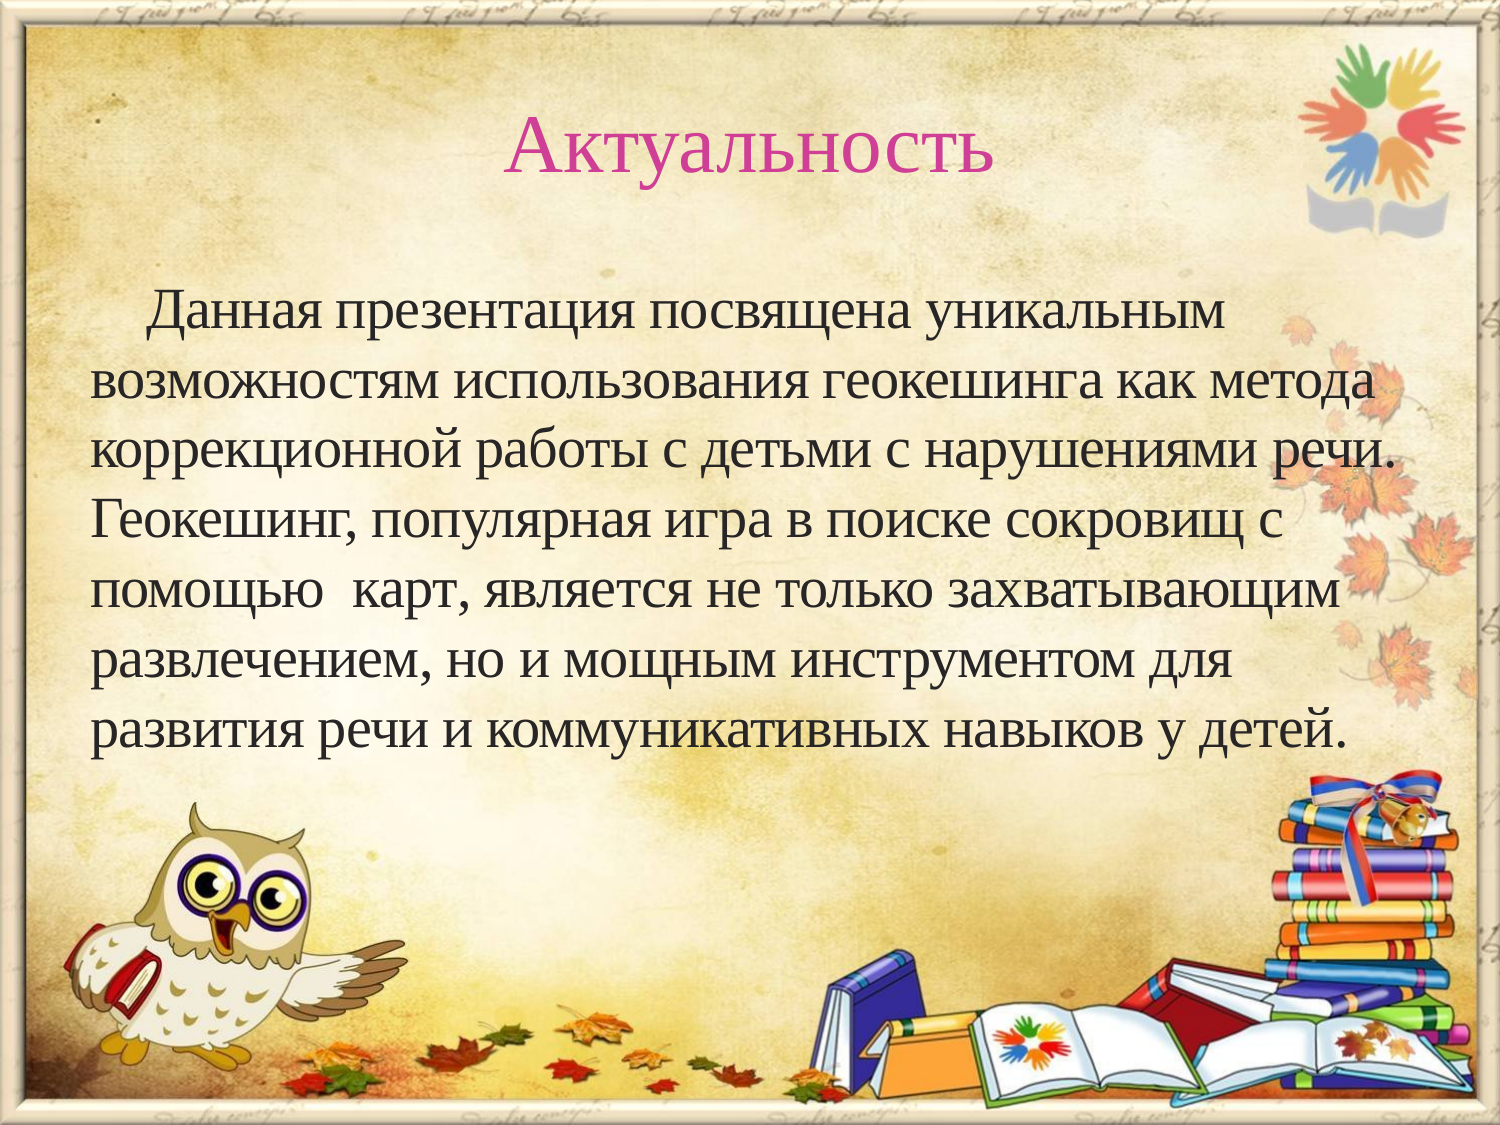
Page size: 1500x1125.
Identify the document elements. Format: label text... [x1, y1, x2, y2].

picture [0, 0, 1500, 1125]
title Актуальность [75, 45, 1425, 233]
list Данная презентация посвящена уникальным возможностям использования геокешинга как метода коррекционной работы с детьми с нарушениями речи. Геокешинг, популярная игра в поиске сокровищ с помощью карт, является не только захватывающим развлечением, но и мощным инструментом для развития речи и коммуникативных навыков у детей. [75, 262, 1425, 1005]
